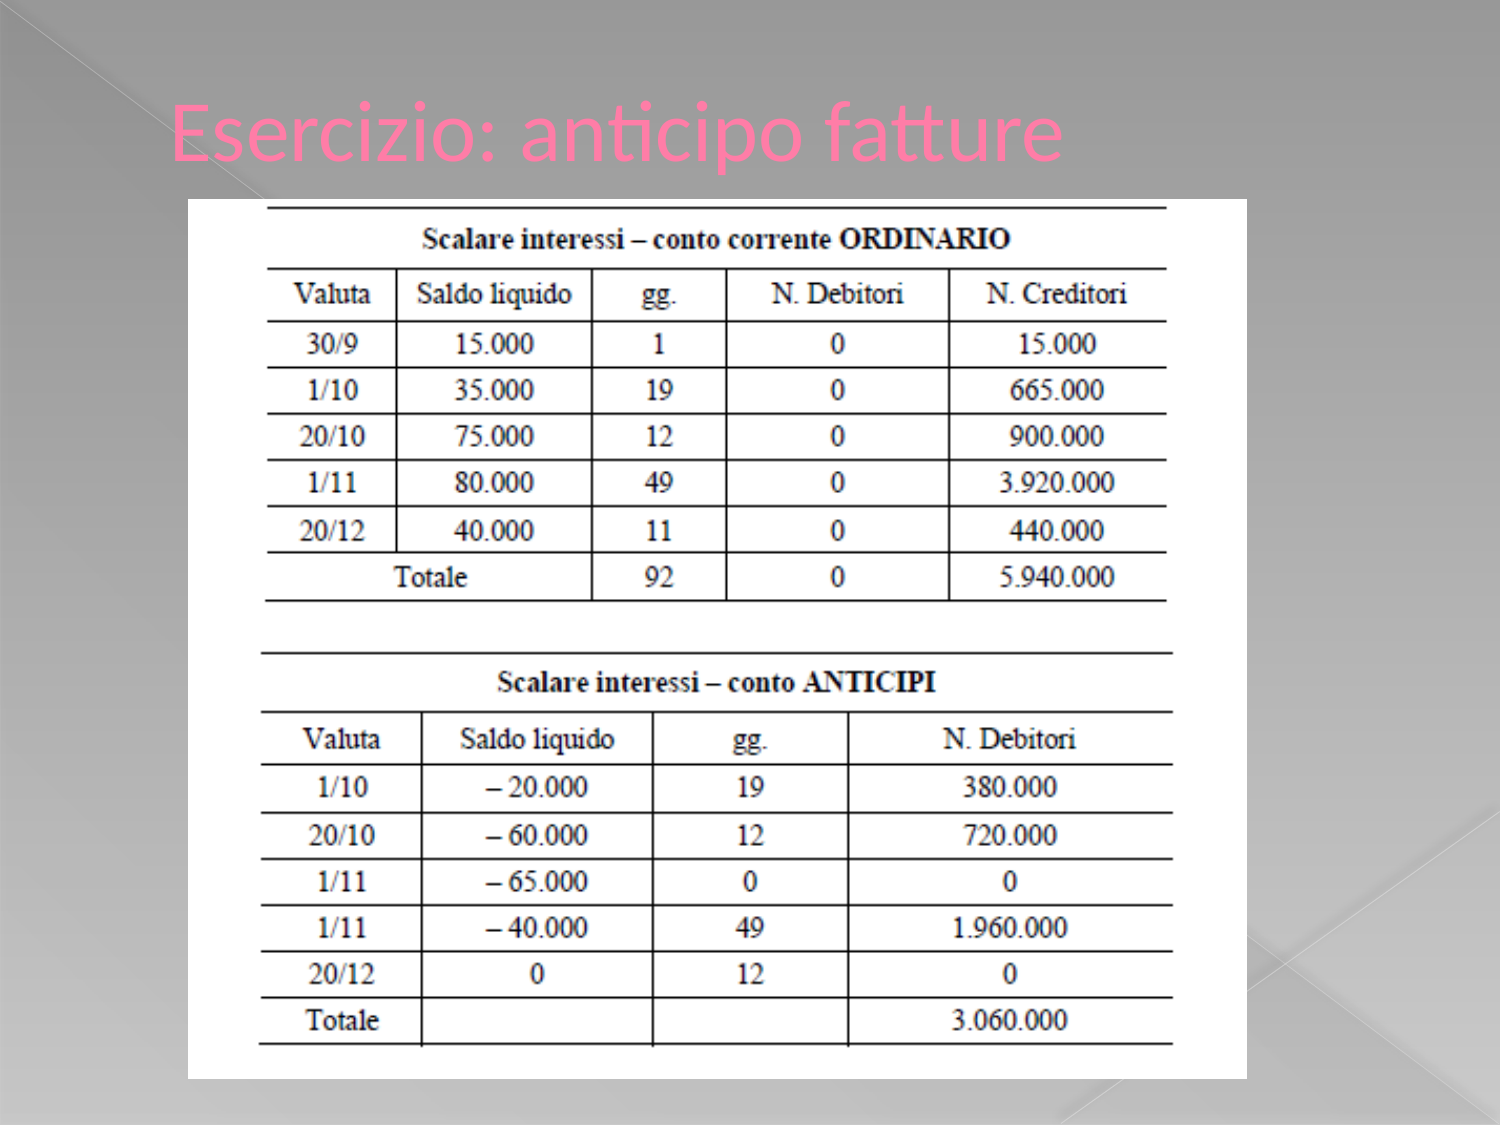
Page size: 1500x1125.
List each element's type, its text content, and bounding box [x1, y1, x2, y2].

picture [188, 198, 1247, 1079]
title Esercizio: anticipo fatture [75, 43, 1425, 209]
